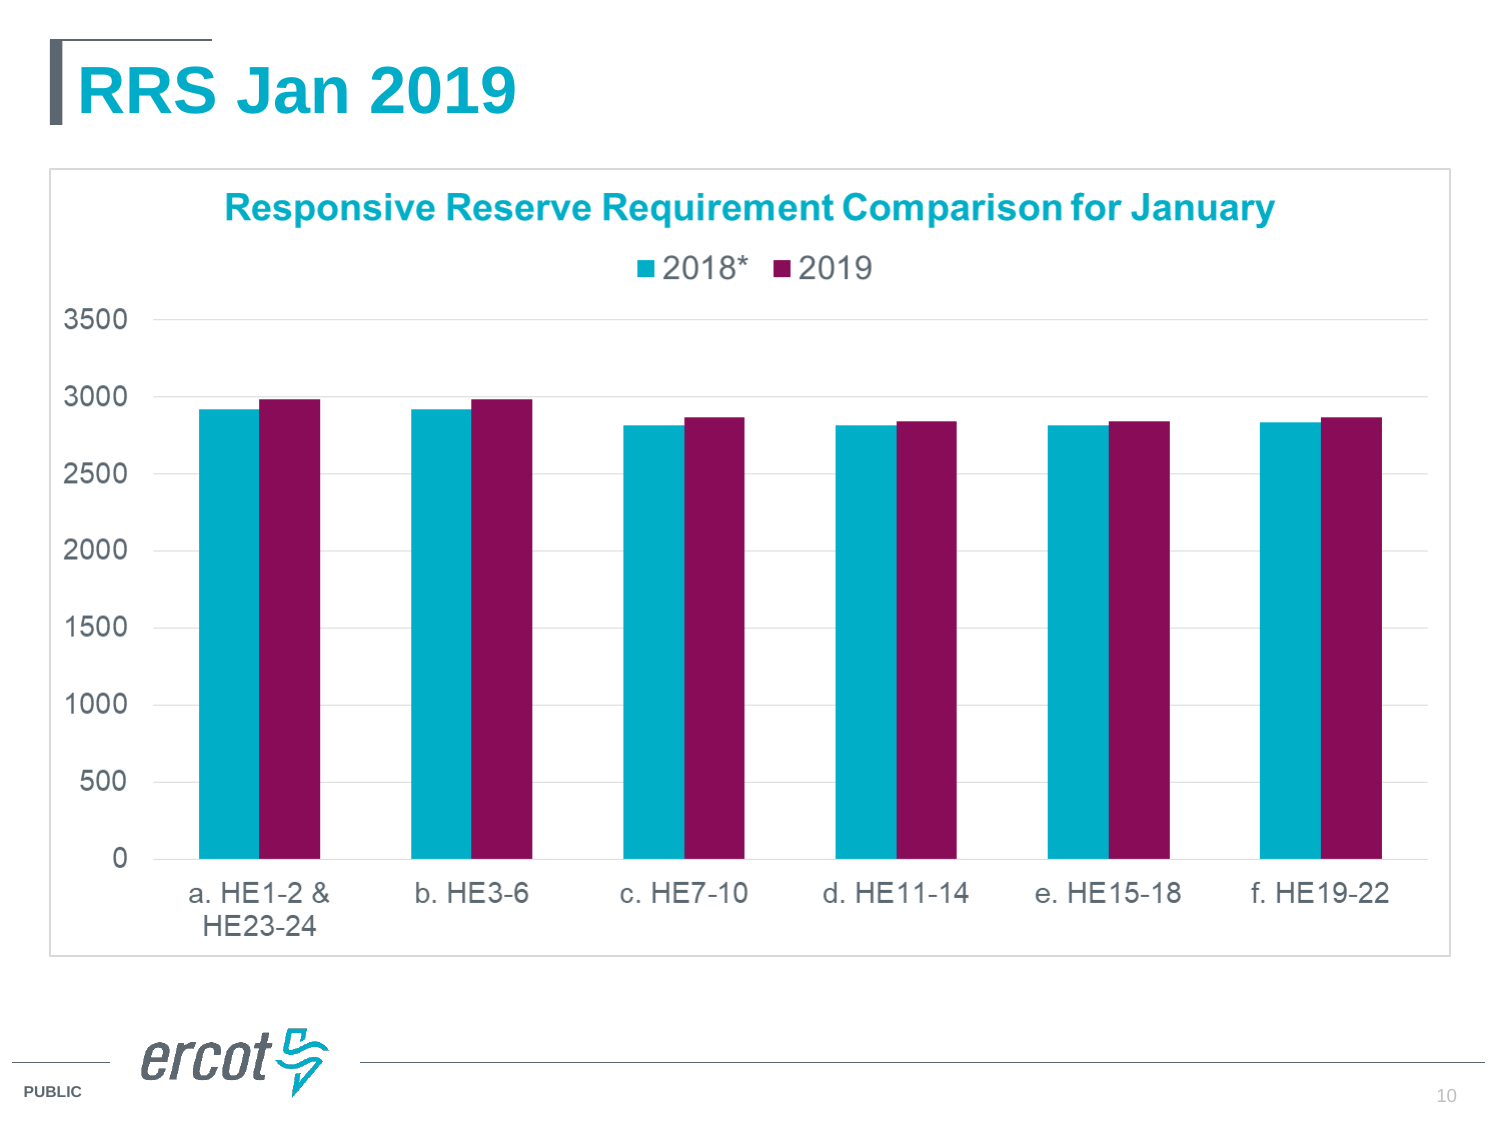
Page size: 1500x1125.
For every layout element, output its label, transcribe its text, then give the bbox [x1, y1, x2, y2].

title RRS Jan 2019 [62, 39, 1450, 125]
picture [49, 168, 1451, 957]
picture [137, 1024, 332, 1100]
